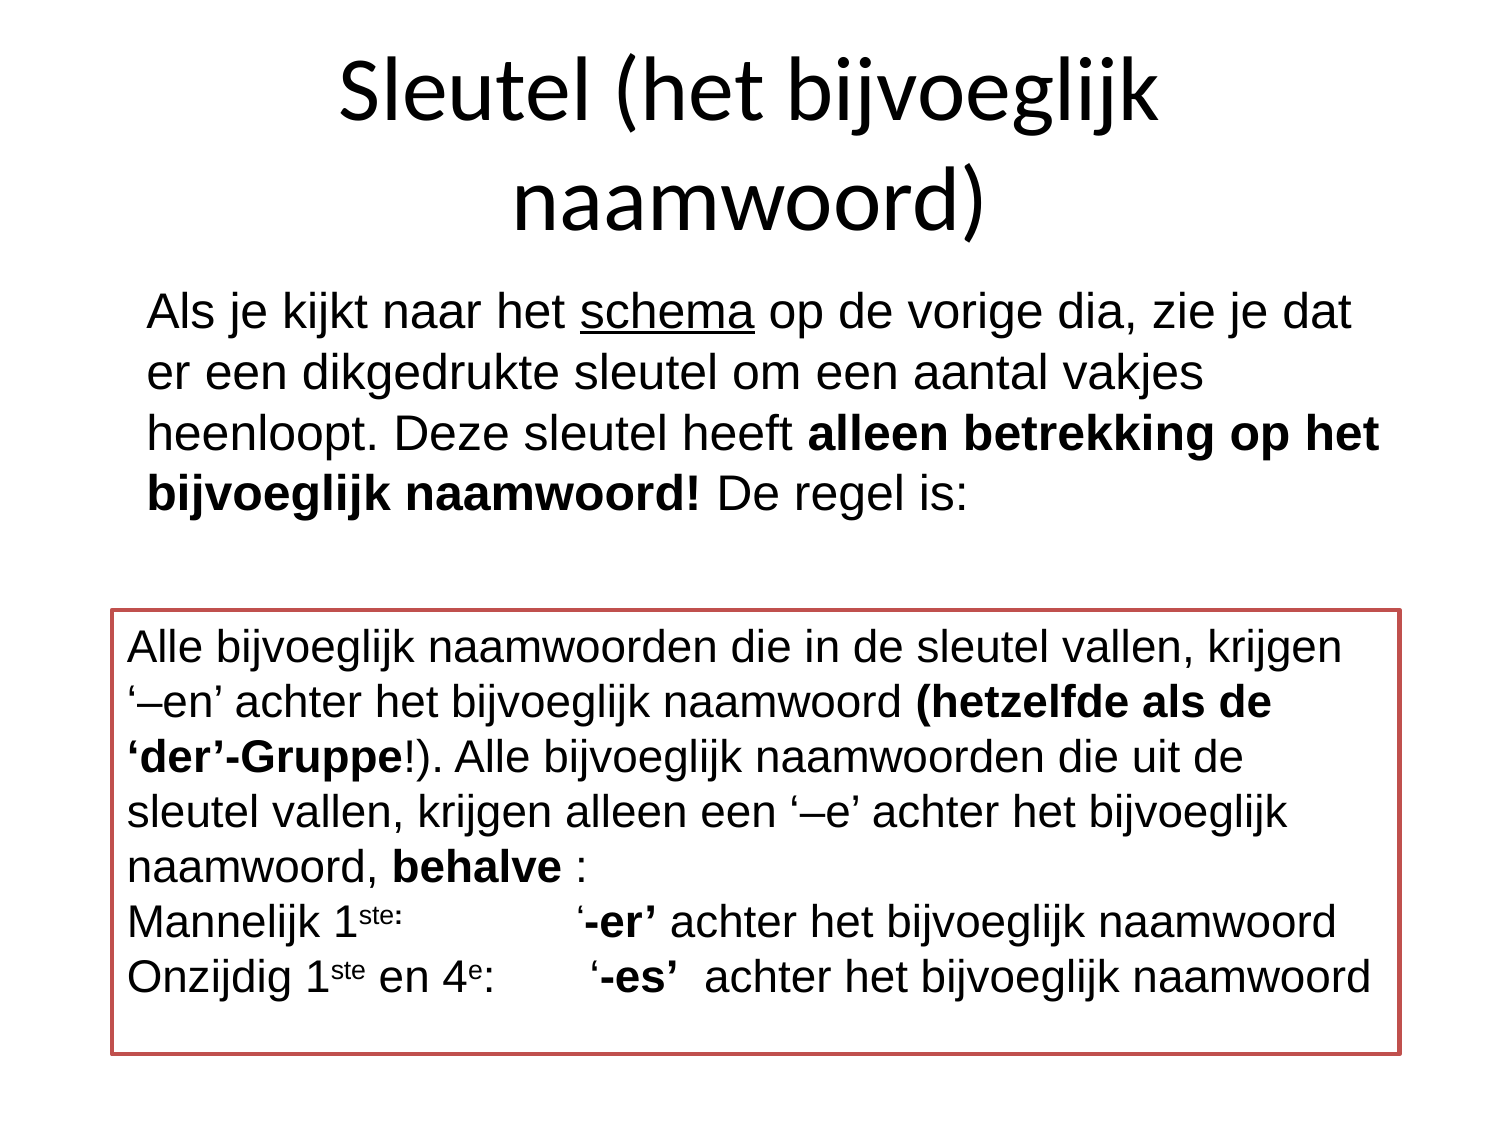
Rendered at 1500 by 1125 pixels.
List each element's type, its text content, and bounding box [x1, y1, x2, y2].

title Sleutel (het bijvoeglijk naamwoord) [75, 45, 1425, 233]
text_box Alle bijvoeglijk naamwoorden die in de sleutel vallen, krijgen ‘–en’ achter het bijvoeglijk naamwoord (hetzelfde als de ‘der’-Gruppe!). Alle bijvoeglijk naamwoorden die uit de sleutel vallen, krijgen alleen een ‘–e’ achter het bijvoeglijk naamwoord, behalve : Mannelijk 1ste: ‘-er’ achter het bijvoeglijk naamwoord Onzijdig 1ste en 4e: ‘-es’ achter het bijvoeglijk naamwoord [110, 608, 1402, 1056]
list Als je kijkt naar het schema op de vorige dia, zie je dat er een dikgedrukte sleutel om een aantal vakjes heenloopt. Deze sleutel heeft alleen betrekking op het bijvoeglijk naamwoord! De regel is: [75, 262, 1425, 1005]
